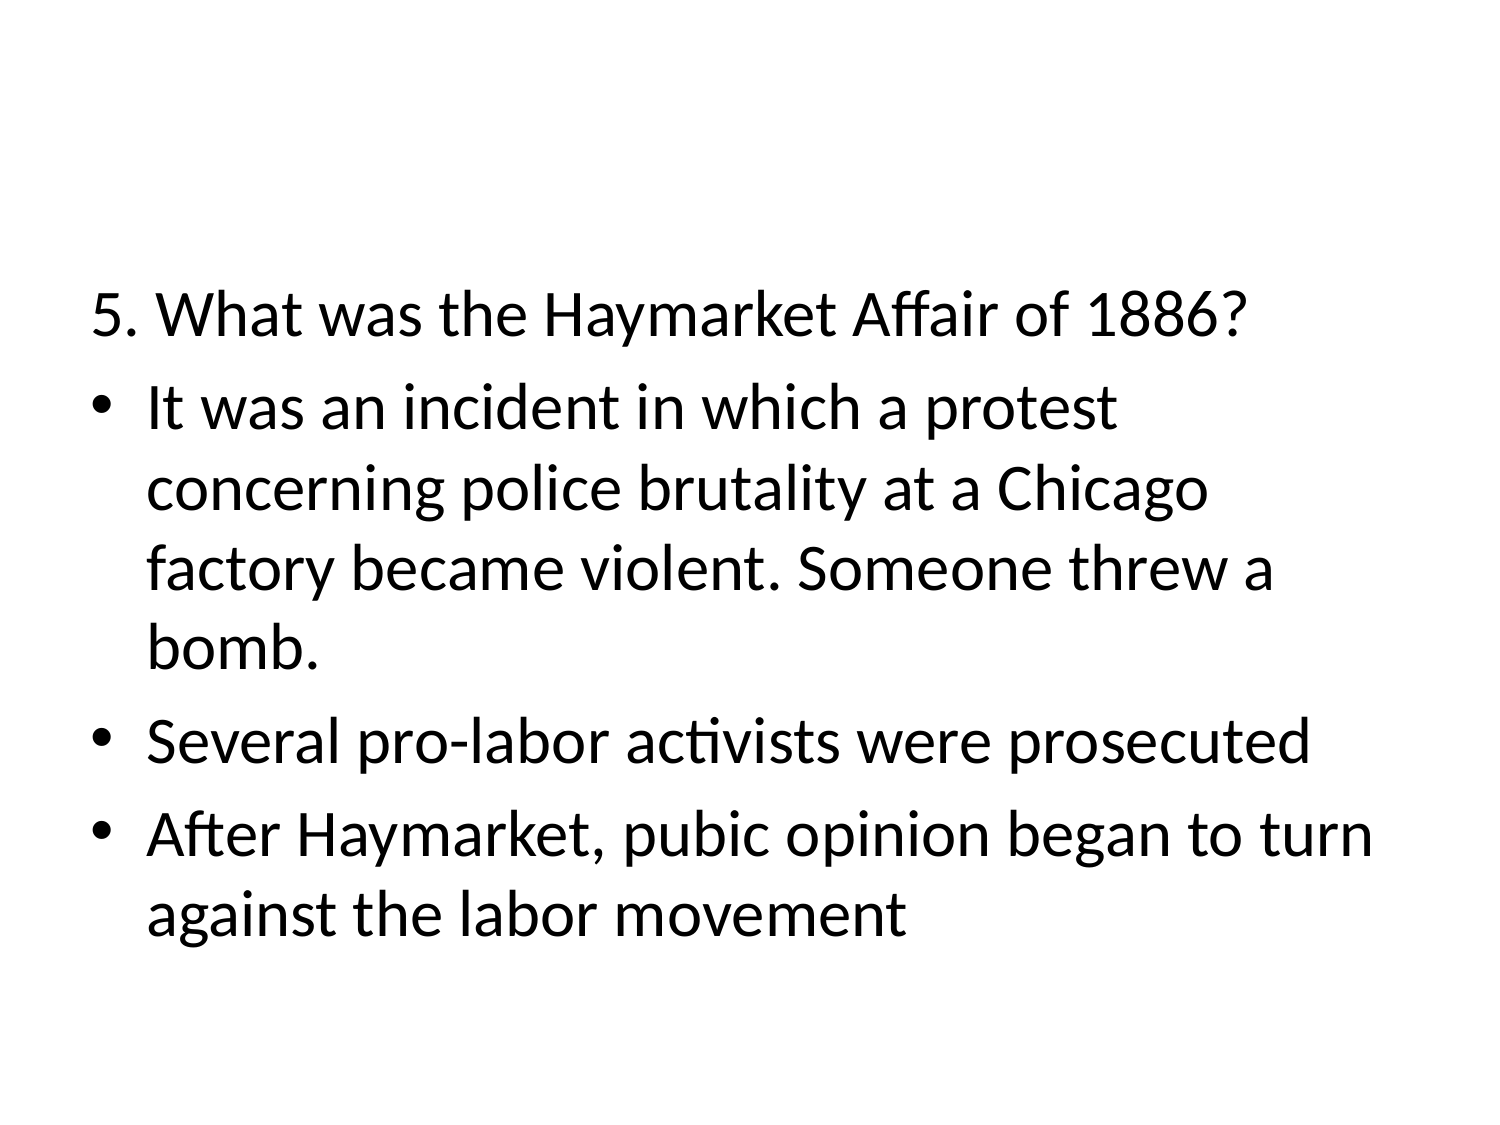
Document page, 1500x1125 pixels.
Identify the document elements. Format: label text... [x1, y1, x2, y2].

list 5. What was the Haymarket Affair of 1886? It was an incident in which a protest concerning police brutality at a Chicago factory became violent. Someone threw a bomb. Several pro-labor activists were prosecuted After Haymarket, pubic opinion began to turn against the labor movement [75, 262, 1425, 1005]
